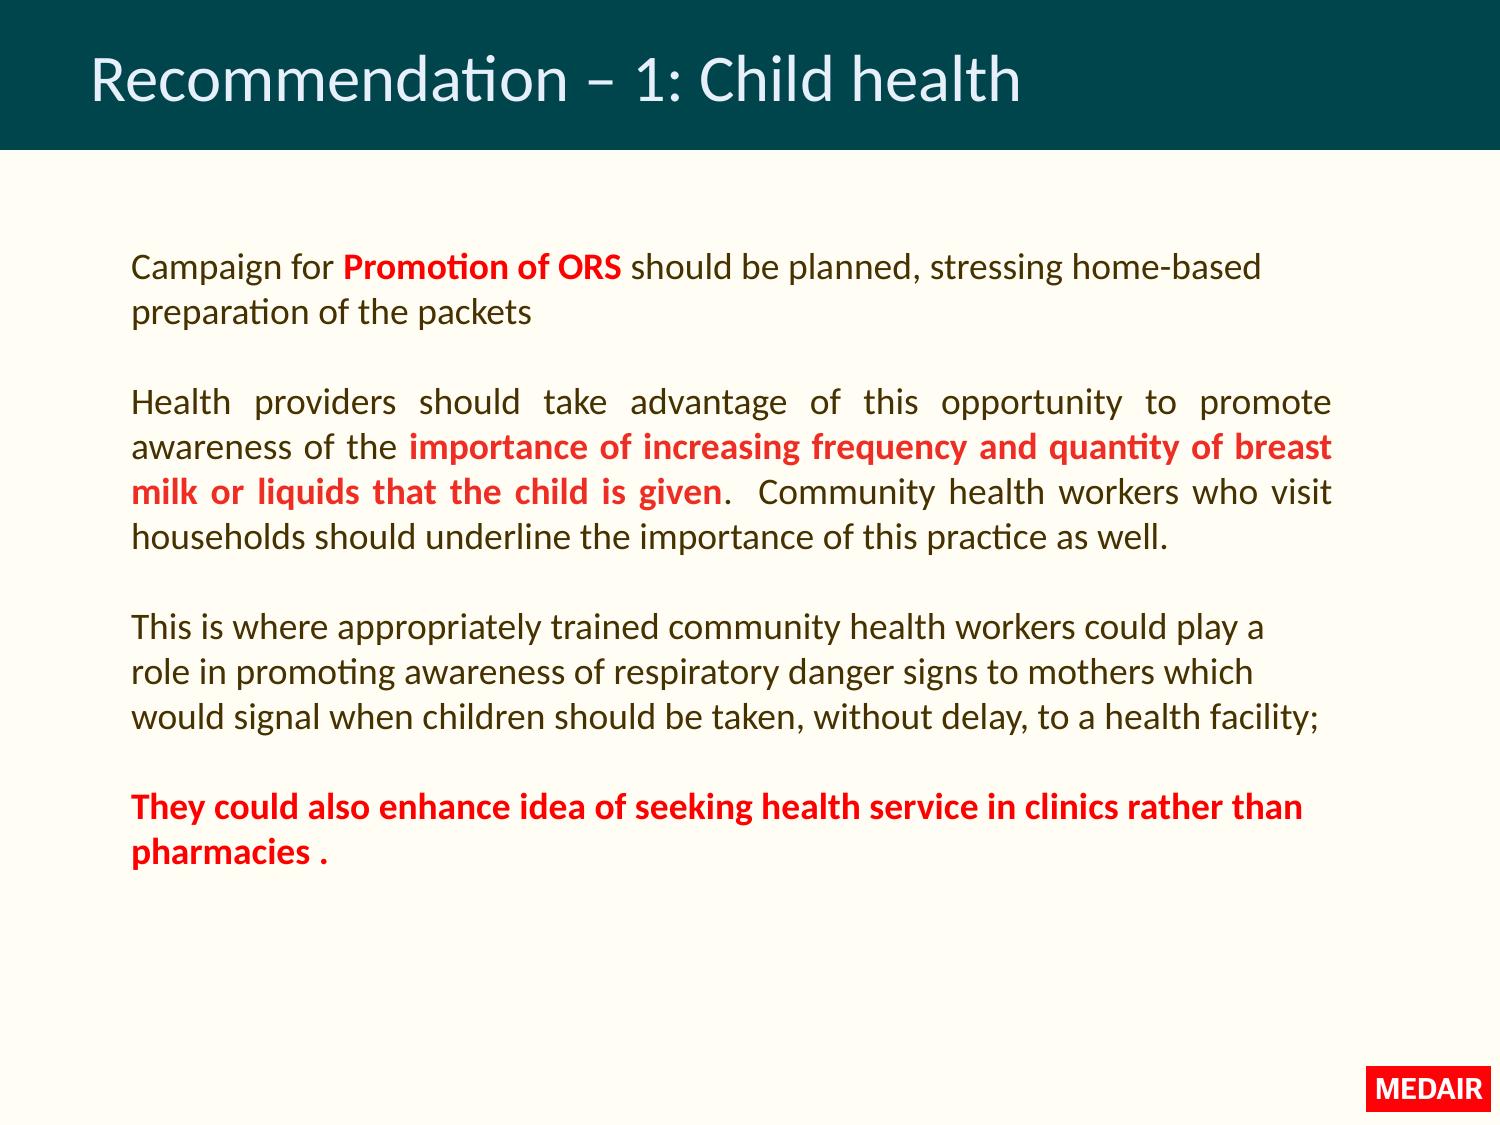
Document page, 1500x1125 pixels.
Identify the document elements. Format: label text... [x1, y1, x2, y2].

title Recommendation – 1: Child health [75, 17, 1425, 123]
picture [1366, 1066, 1491, 1112]
text_box Campaign for Promotion of ORS should be planned, stressing home-based preparation of the packets Health providers should take advantage of this opportunity to promote awareness of the importance of increasing frequency and quantity of breast milk or liquids that the child is given. Community health workers who visit households should underline the importance of this practice as well. This is where appropriately trained community health workers could play a role in promoting awareness of respiratory danger signs to mothers which would signal when children should be taken, without delay, to a health facility; They could also enhance idea of seeking health service in clinics rather than pharmacies . [116, 234, 1349, 925]
